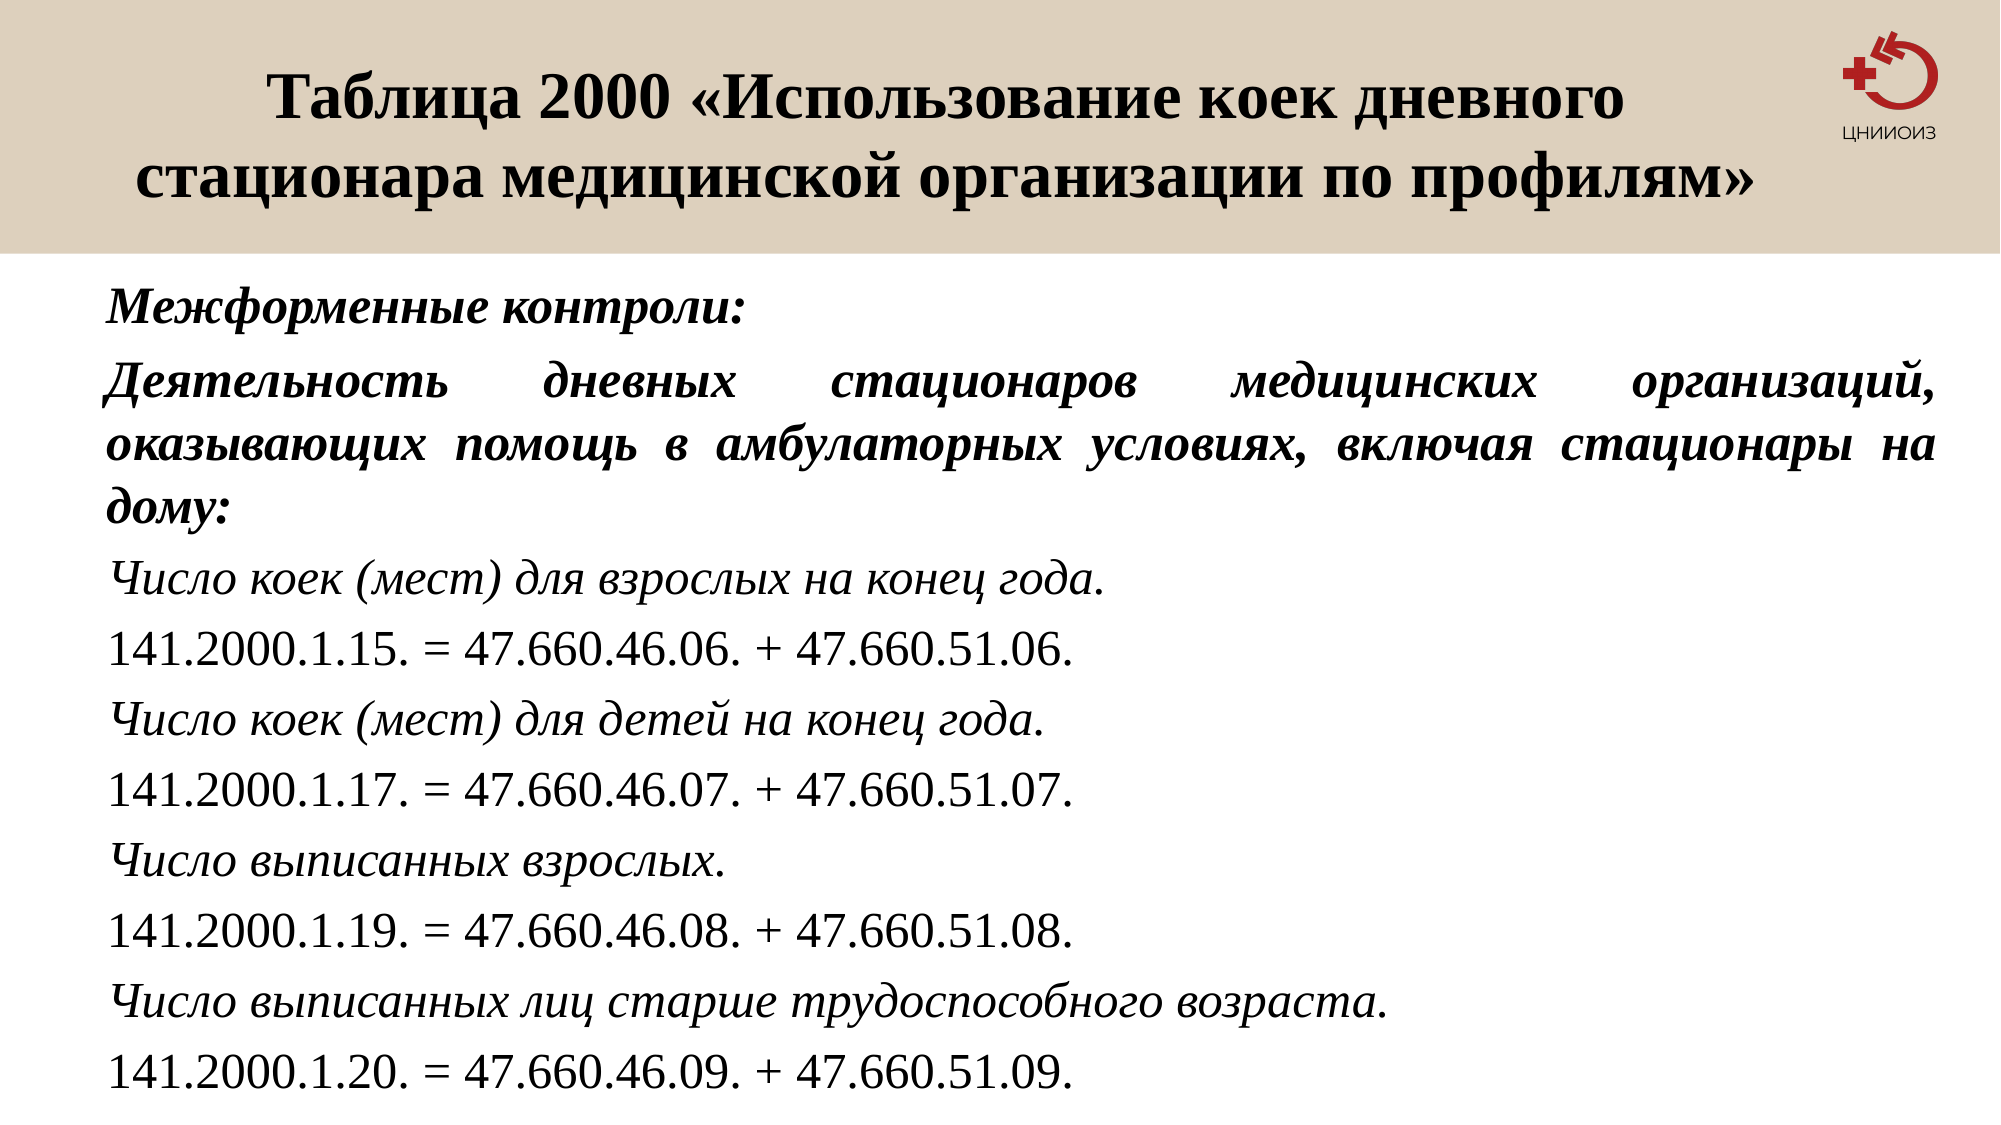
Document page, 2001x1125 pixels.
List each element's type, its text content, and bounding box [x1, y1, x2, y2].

text_box Межформенные контроли: Деятельность дневных стационаров медицинских организаций, оказывающих помощь в амбулаторных условиях, включая стационары на дому: Число коек (мест) для взрослых на конец года. 141.2000.1.15. = 47.660.46.06. + 47.660.51.06. Число коек (мест) для детей на конец года. 141.2000.1.17. = 47.660.46.07. + 47.660.51.07. Число выписанных взрослых. 141.2000.1.19. = 47.660.46.08. + 47.660.51.08. Число выписанных лиц старше трудоспособного возраста. 141.2000.1.20. = 47.660.46.09. + 47.660.51.09. [91, 263, 1954, 1108]
picture [1843, 31, 1938, 142]
text_box Таблица 2000 «Использование коек дневного стационара медицинской организации по профилям» [113, 37, 1781, 225]
text_box [0, 0, 2000, 255]
